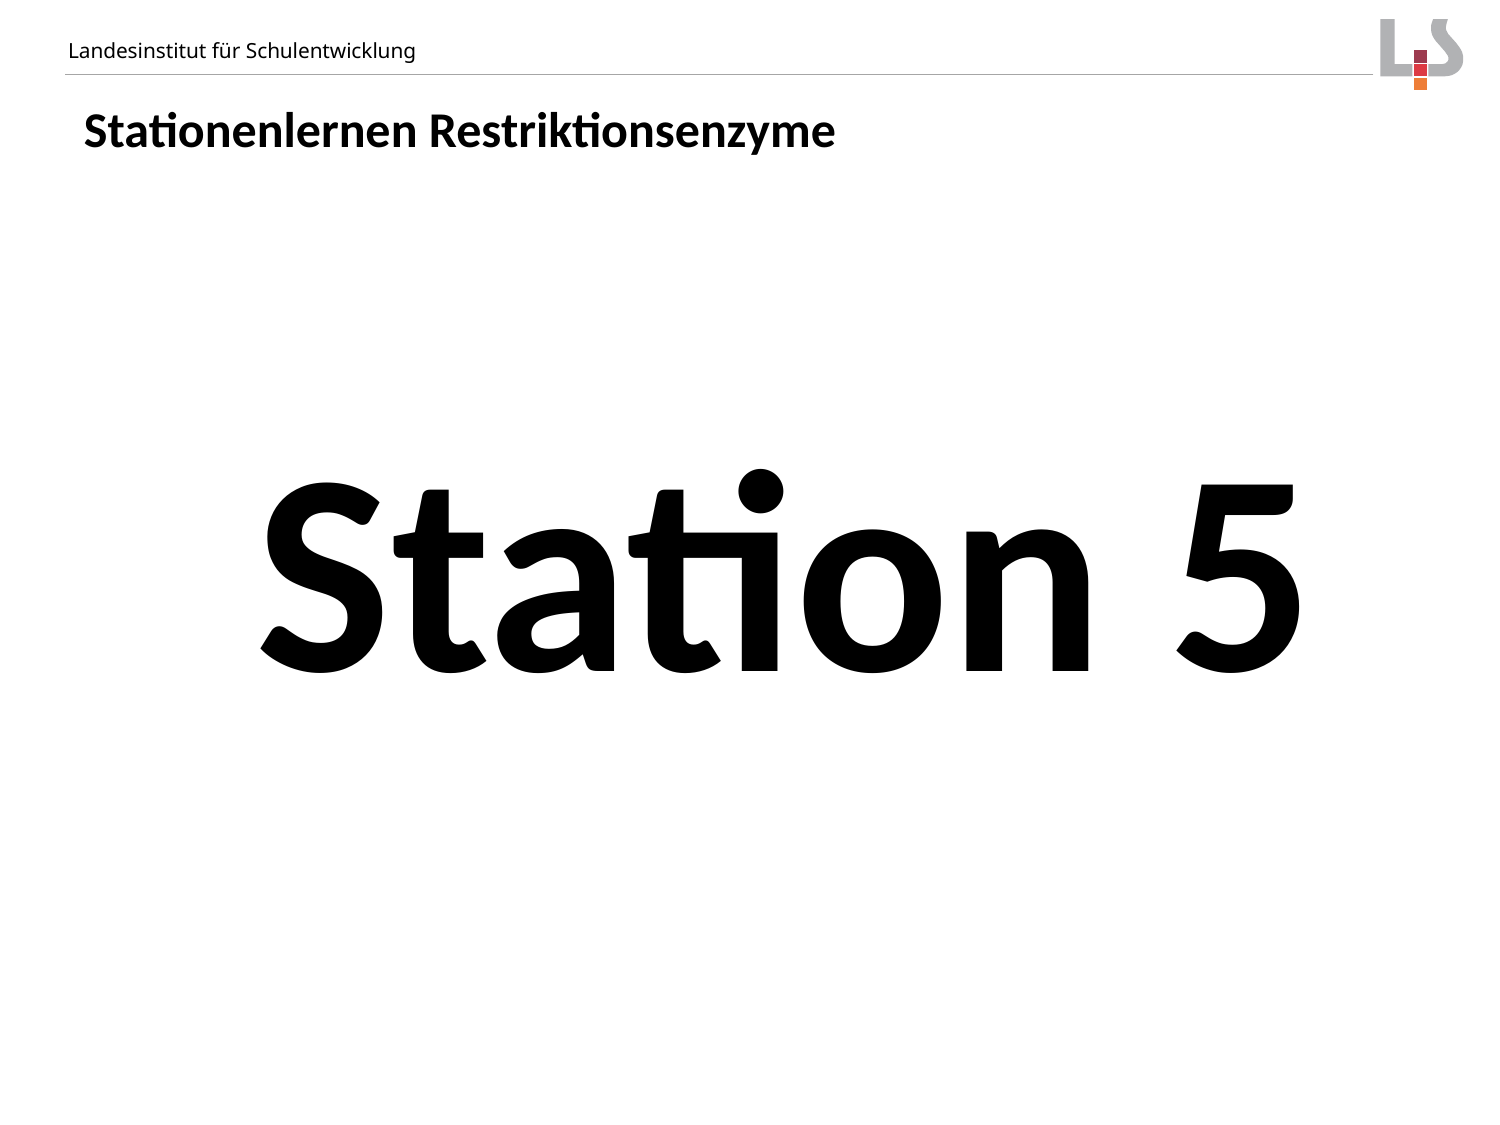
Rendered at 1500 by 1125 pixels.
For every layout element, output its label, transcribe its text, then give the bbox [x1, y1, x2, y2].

text_box Station 5 [240, 376, 1331, 736]
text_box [52, 18, 1464, 91]
text_box Stationenlernen Restriktionsenzyme [69, 99, 852, 166]
